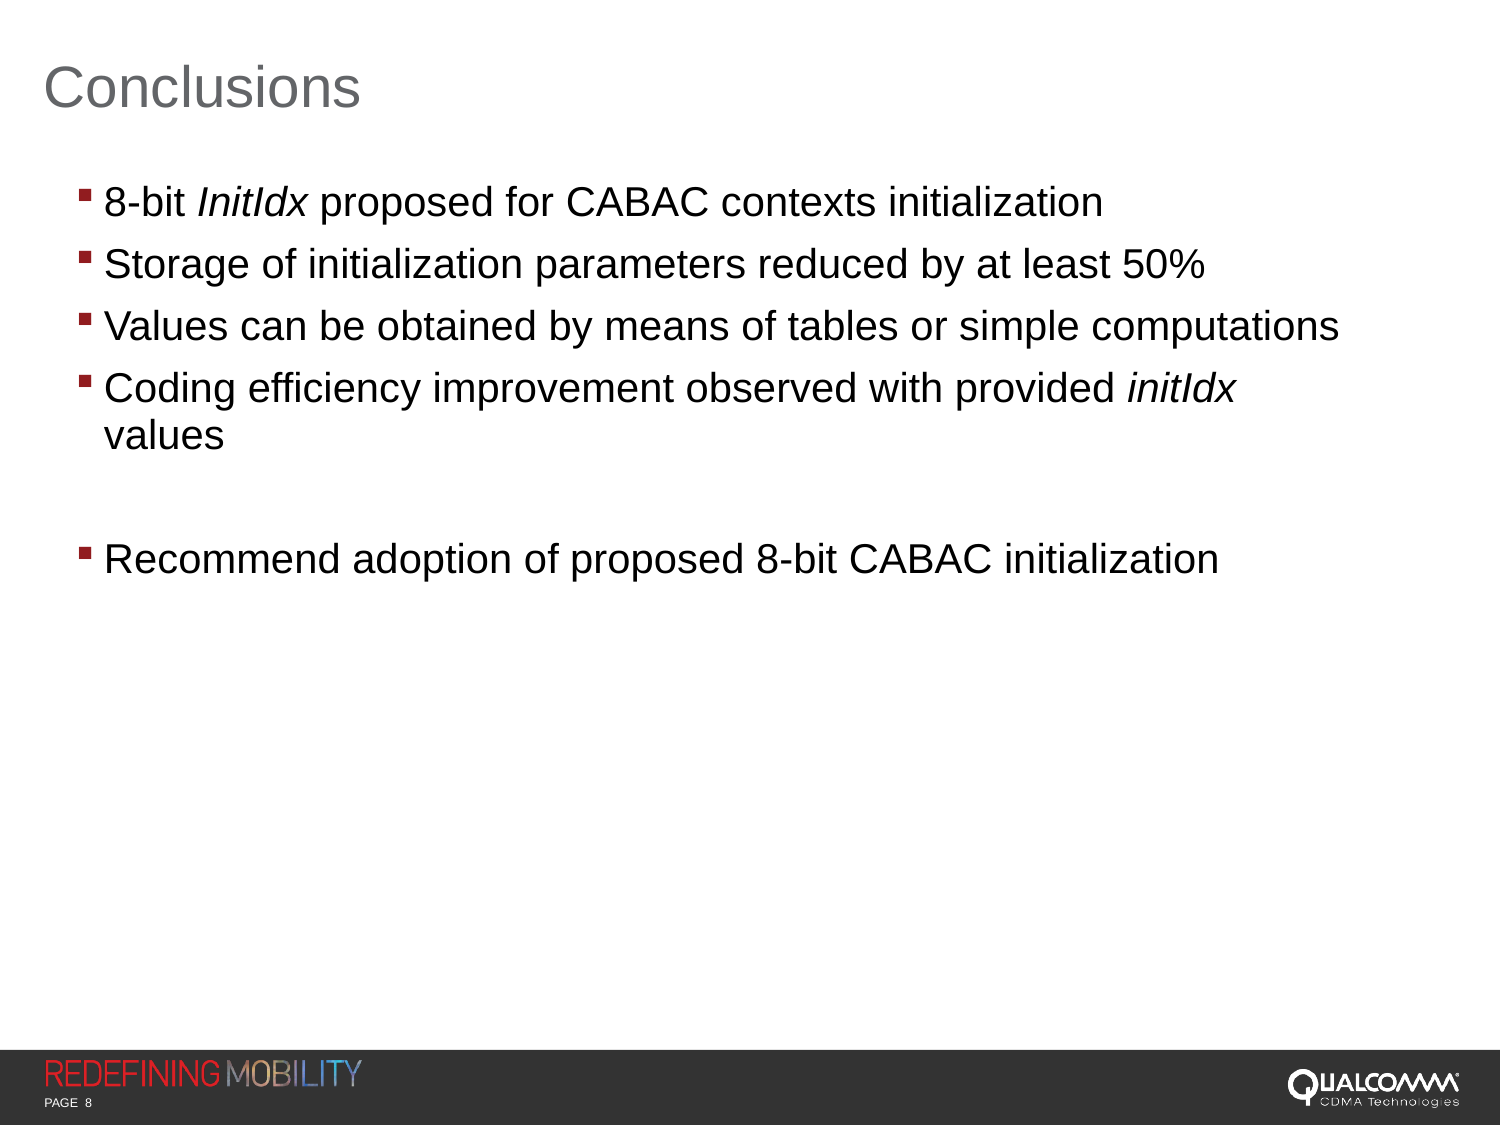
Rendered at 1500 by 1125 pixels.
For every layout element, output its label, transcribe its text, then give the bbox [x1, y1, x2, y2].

text_box 8-bit InitIdx proposed for CABAC contexts initialization Storage of initialization parameters reduced by at least 50% Values can be obtained by means of tables or simple computations Coding efficiency improvement observed with provided initIdx values Recommend adoption of proposed 8-bit CABAC initialization [60, 170, 1366, 820]
title Conclusions [28, 44, 1462, 138]
picture [30, 1048, 372, 1099]
picture [1278, 1058, 1478, 1114]
